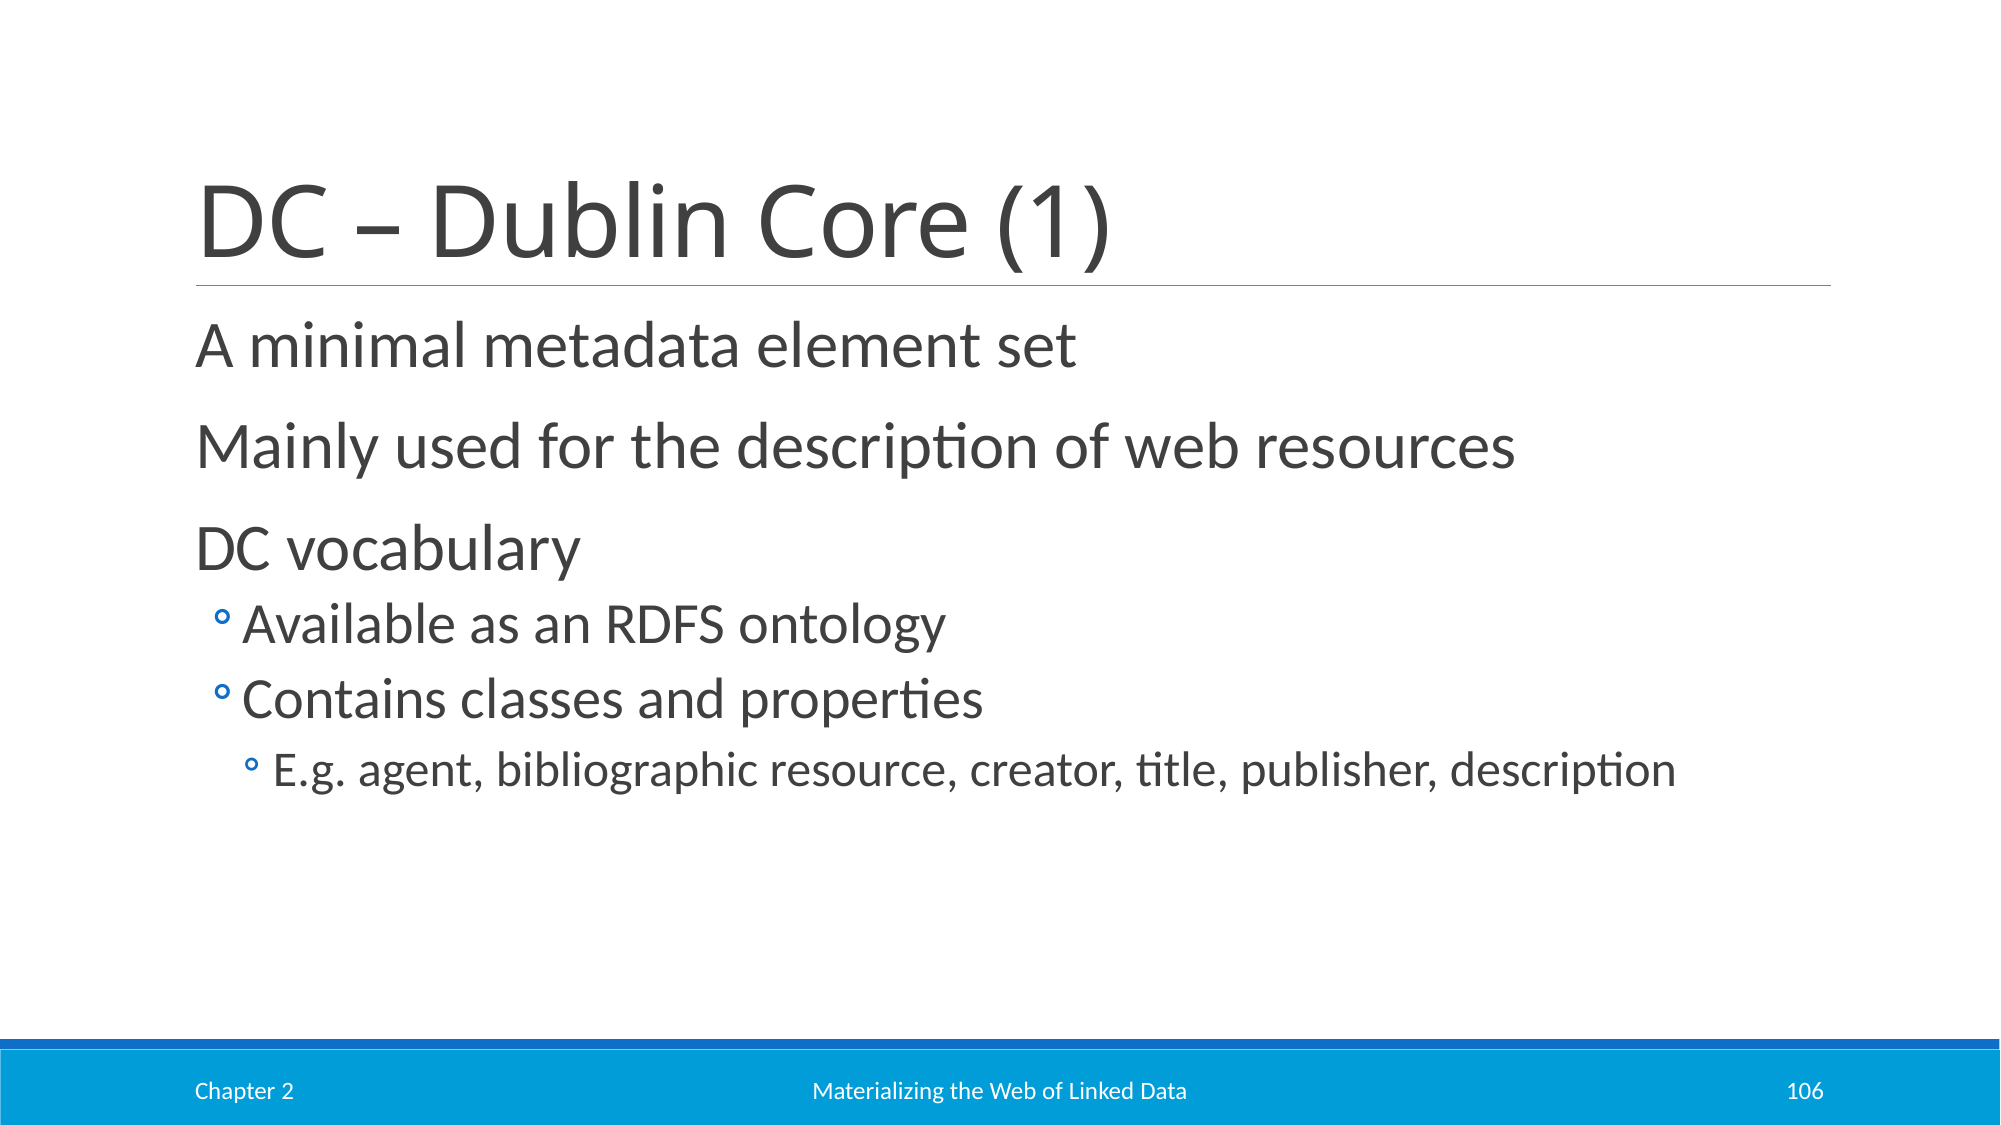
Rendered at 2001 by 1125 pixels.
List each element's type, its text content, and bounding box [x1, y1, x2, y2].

slide_number Chapter 2 [180, 1059, 586, 1120]
slide_number 106 [1624, 1059, 1840, 1120]
title DC – Dublin Core (1) [180, 47, 1830, 285]
footer Materializing the Web of Linked Data [604, 1059, 1396, 1120]
list A minimal metadata element set Mainly used for the description of web resources DC vocabulary Available as an RDFS ontology Contains classes and properties E.g. agent, bibliographic resource, creator, title, publisher, description [180, 302, 1830, 963]
